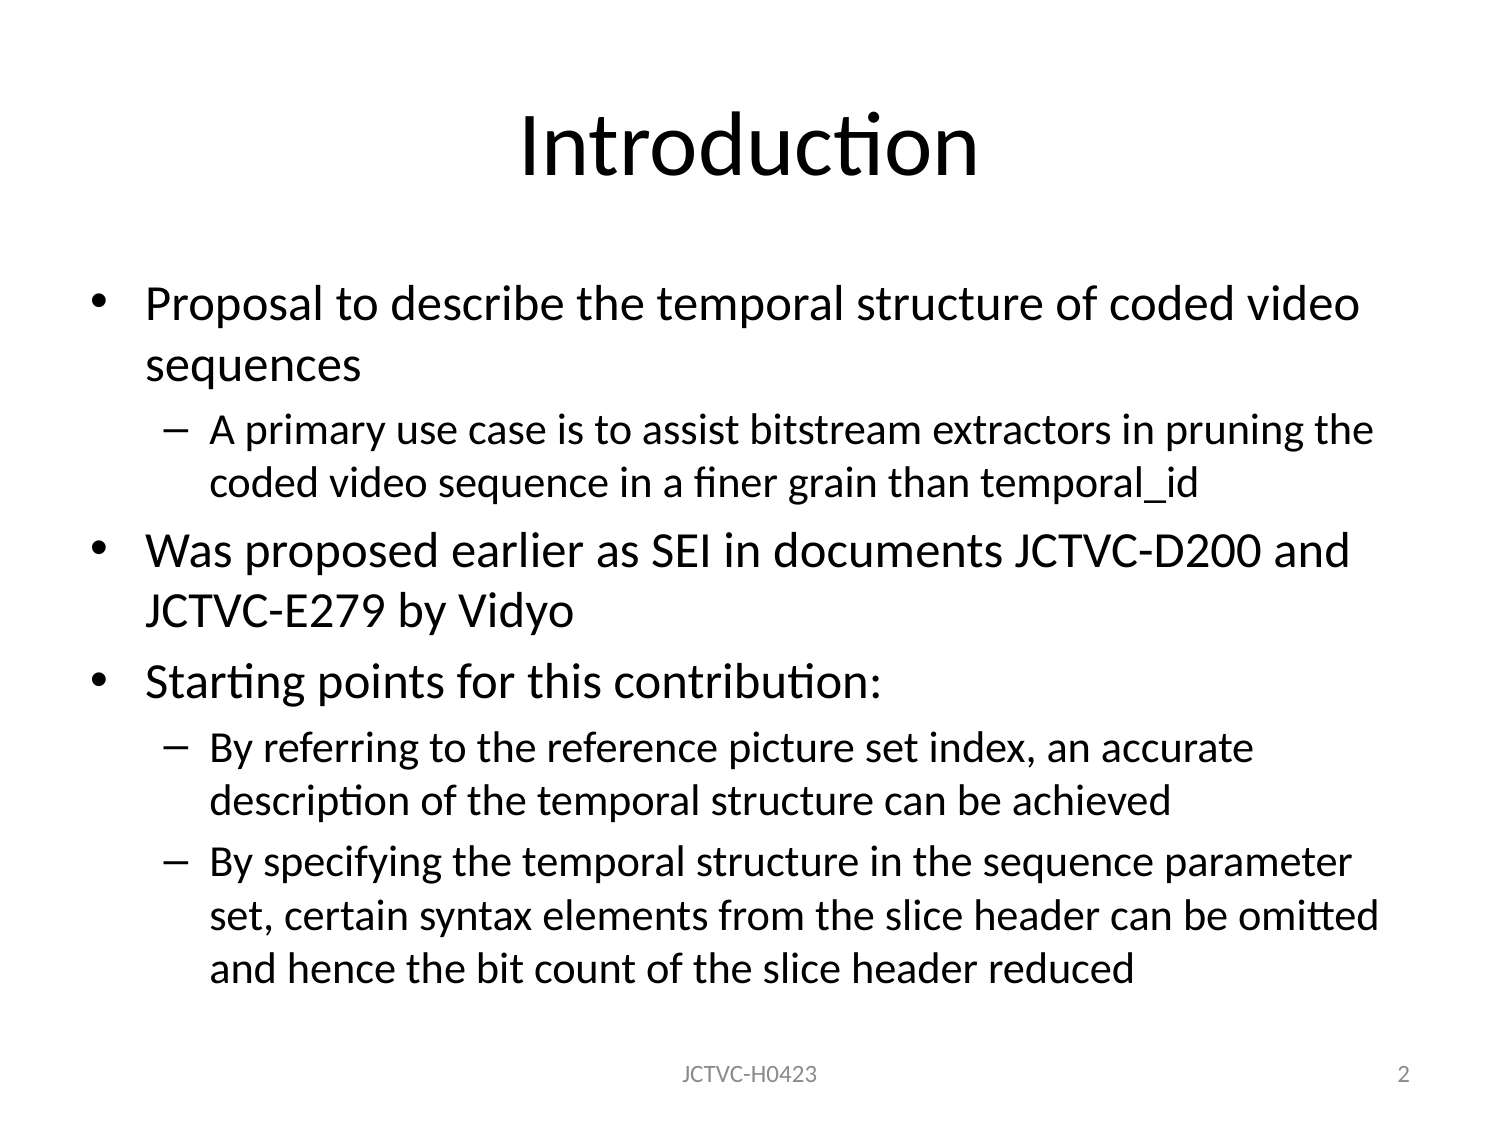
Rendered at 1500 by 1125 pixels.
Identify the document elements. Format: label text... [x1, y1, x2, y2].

list Proposal to describe the temporal structure of coded video sequences A primary use case is to assist bitstream extractors in pruning the coded video sequence in a finer grain than temporal_id Was proposed earlier as SEI in documents JCTVC-D200 and JCTVC-E279 by Vidyo Starting points for this contribution: By referring to the reference picture set index, an accurate description of the temporal structure can be achieved By specifying the temporal structure in the sequence parameter set, certain syntax elements from the slice header can be omitted and hence the bit count of the slice header reduced [75, 262, 1425, 1005]
title Introduction [75, 45, 1425, 233]
slide_number 2 [1074, 1042, 1425, 1103]
footer JCTVC-H0423 [512, 1042, 988, 1103]
